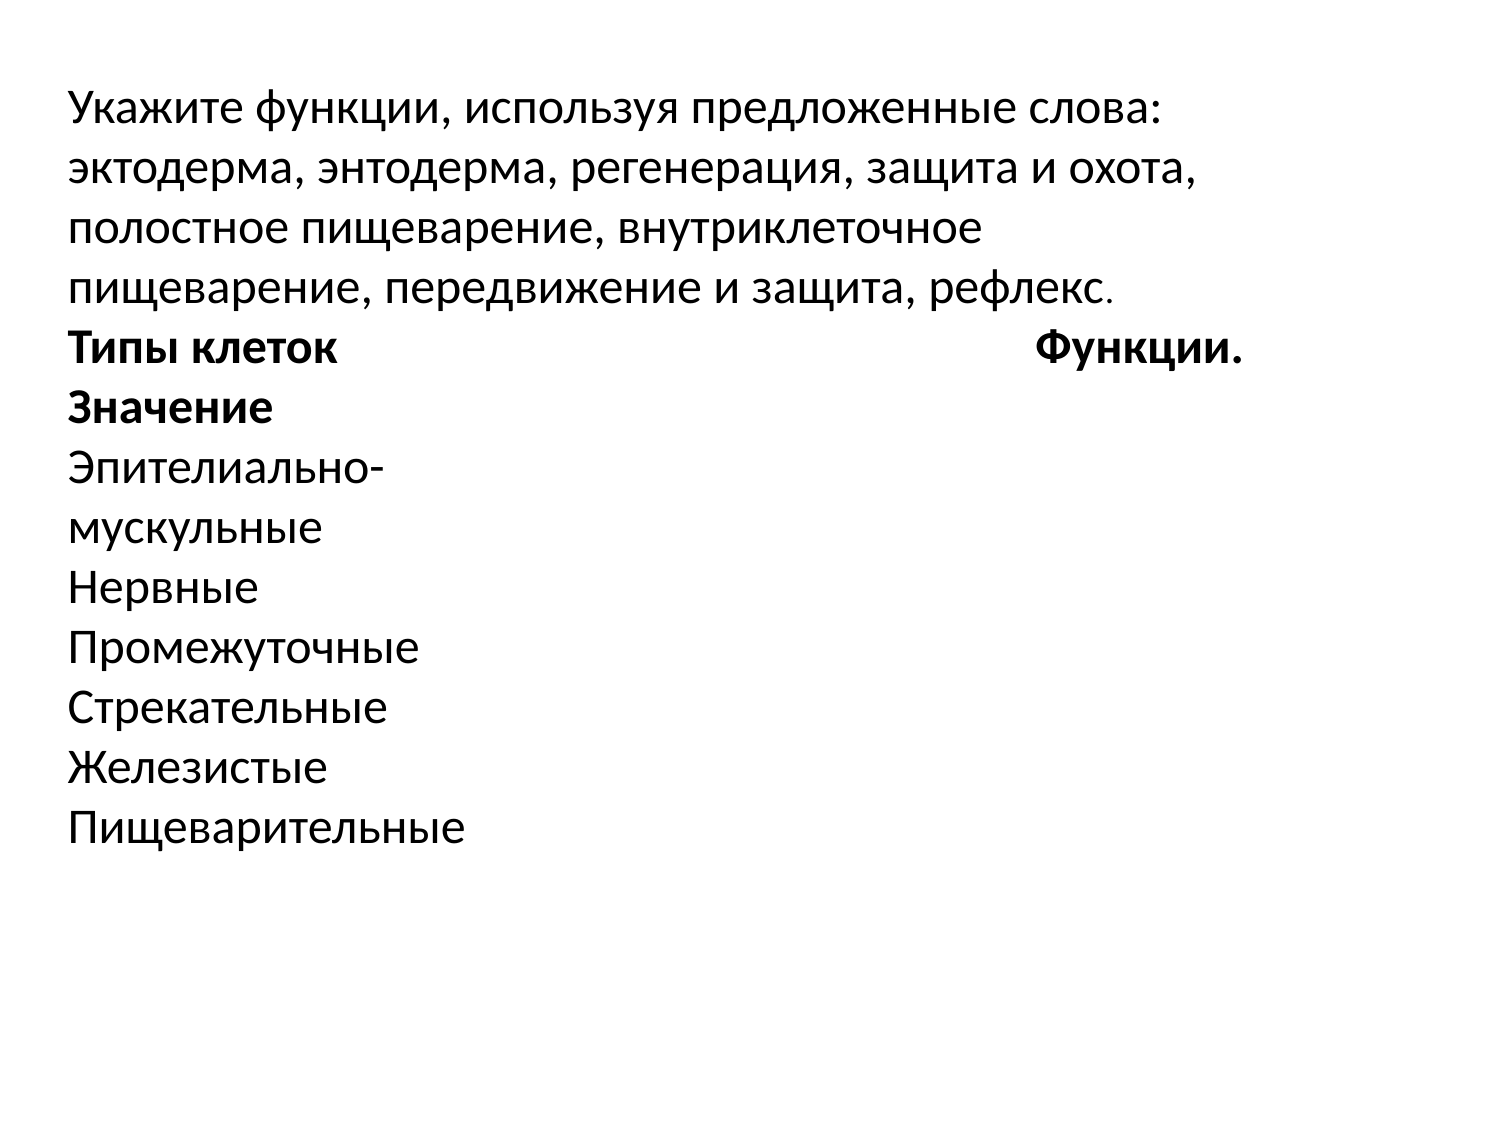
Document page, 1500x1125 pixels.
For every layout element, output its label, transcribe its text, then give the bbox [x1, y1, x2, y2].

text_box Укажите функции, используя предложенные слова: эктодерма, энтодерма, регенерация, защита и охота, полостное пищеварение, внутриклеточное пищеварение, передвижение и защита, рефлекс. Типы клеток Функции. Значение Эпителиально- мускульные Нервные Промежуточные Стрекательные Железистые Пищеварительные [53, 66, 1306, 907]
